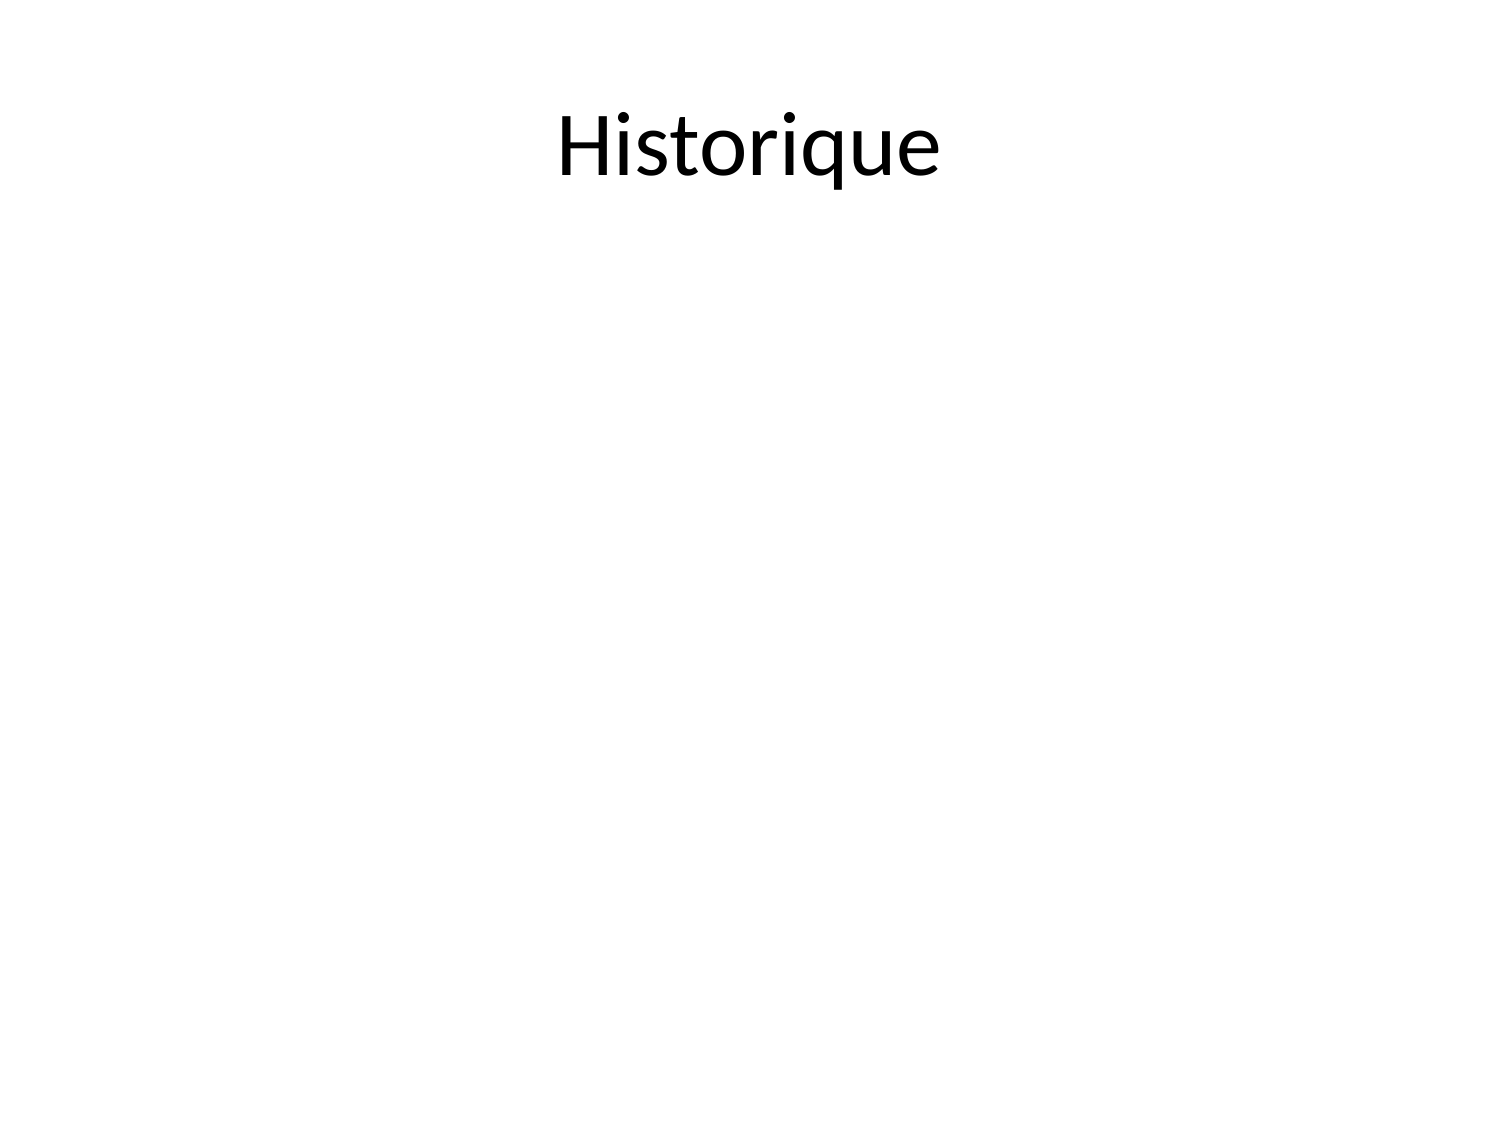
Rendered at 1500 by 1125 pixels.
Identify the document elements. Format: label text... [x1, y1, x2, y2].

title Historique [75, 45, 1425, 233]
